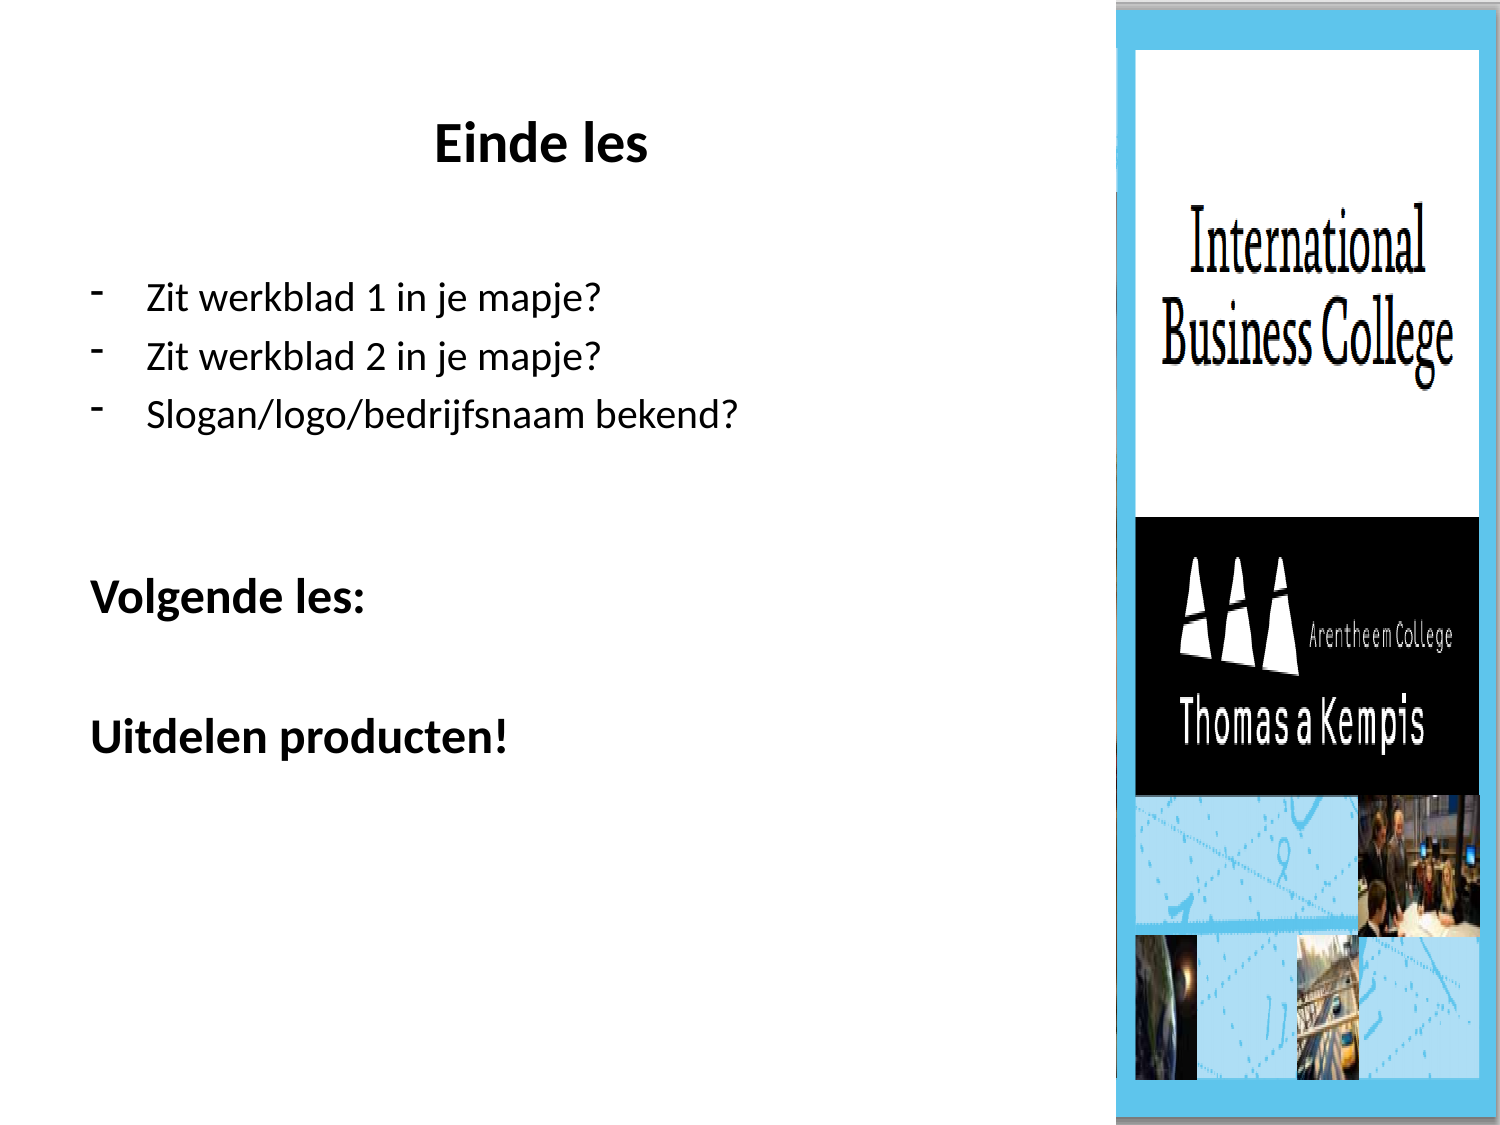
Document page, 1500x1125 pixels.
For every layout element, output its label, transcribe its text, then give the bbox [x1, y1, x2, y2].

title Einde les [75, 45, 1110, 233]
list Zit werkblad 1 in je mapje? Zit werkblad 2 in je mapje? Slogan/logo/bedrijfsnaam bekend? Volgende les: Uitdelen producten! [75, 262, 1058, 1005]
picture [1115, 0, 1500, 1125]
